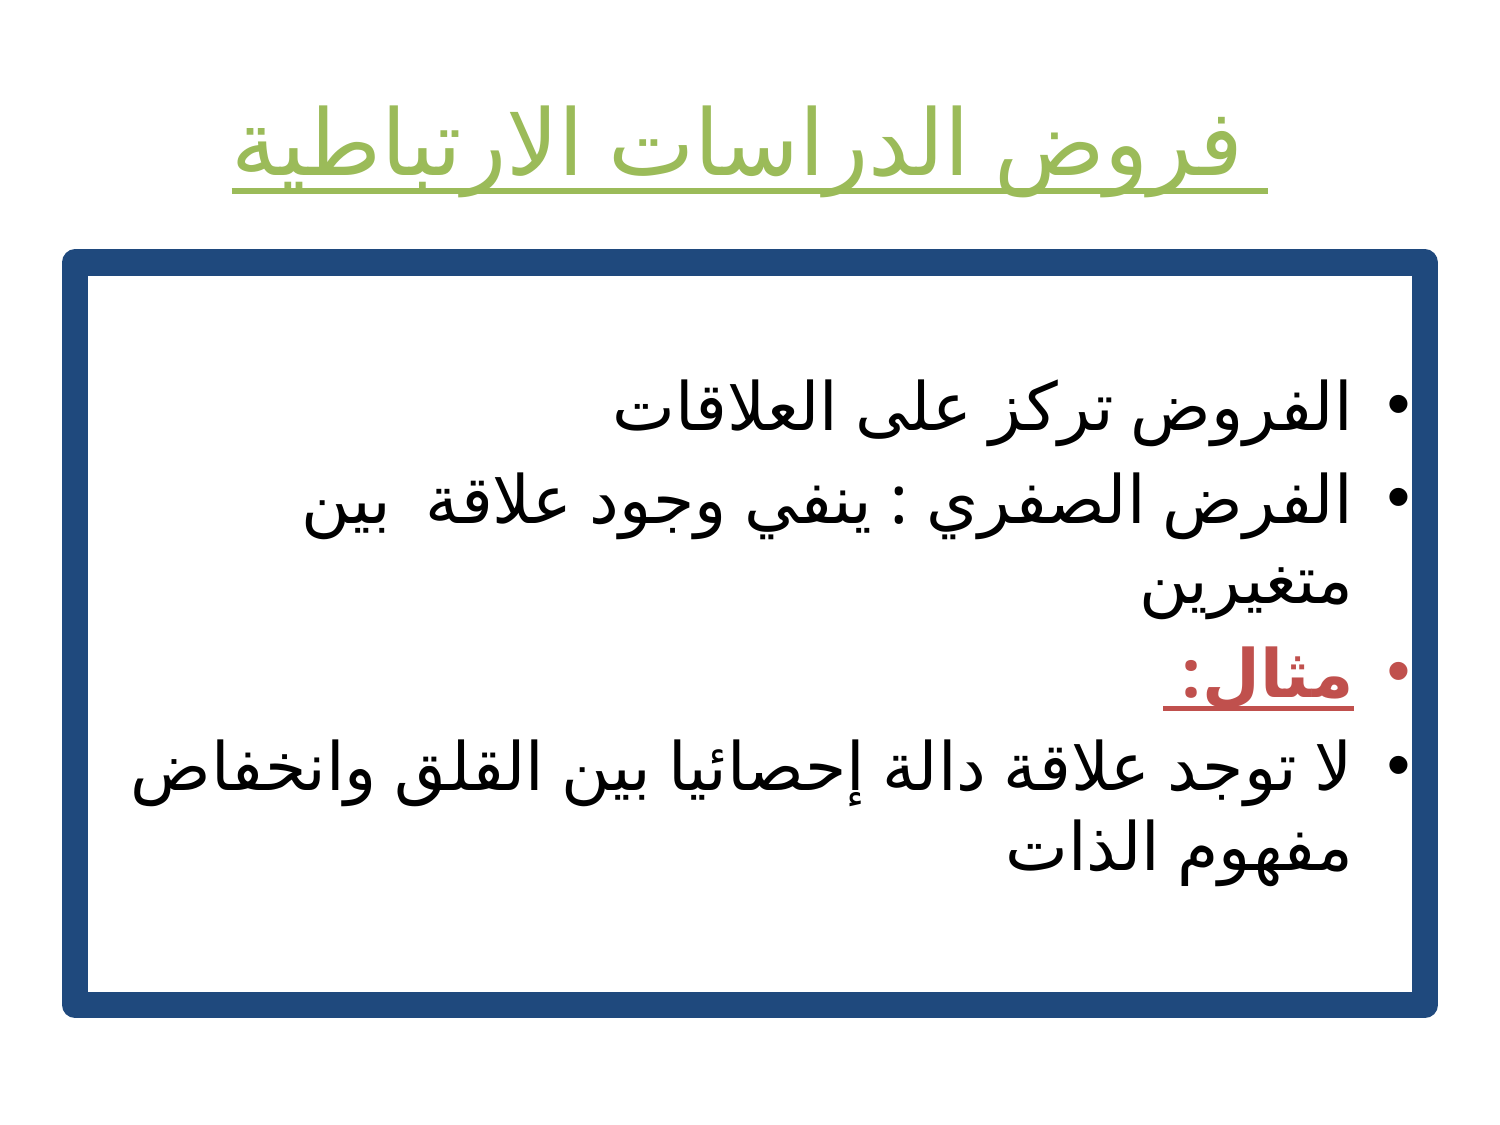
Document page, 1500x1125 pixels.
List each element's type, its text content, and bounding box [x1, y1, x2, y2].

title فروض الدراسات الارتباطية [75, 45, 1425, 233]
list الفروض تركز على العلاقات الفرض الصفري : ينفي وجود علاقة بين متغيرين مثال: لا توجد علاقة دالة إحصائيا بين القلق وانخفاض مفهوم الذات [75, 262, 1425, 1005]
